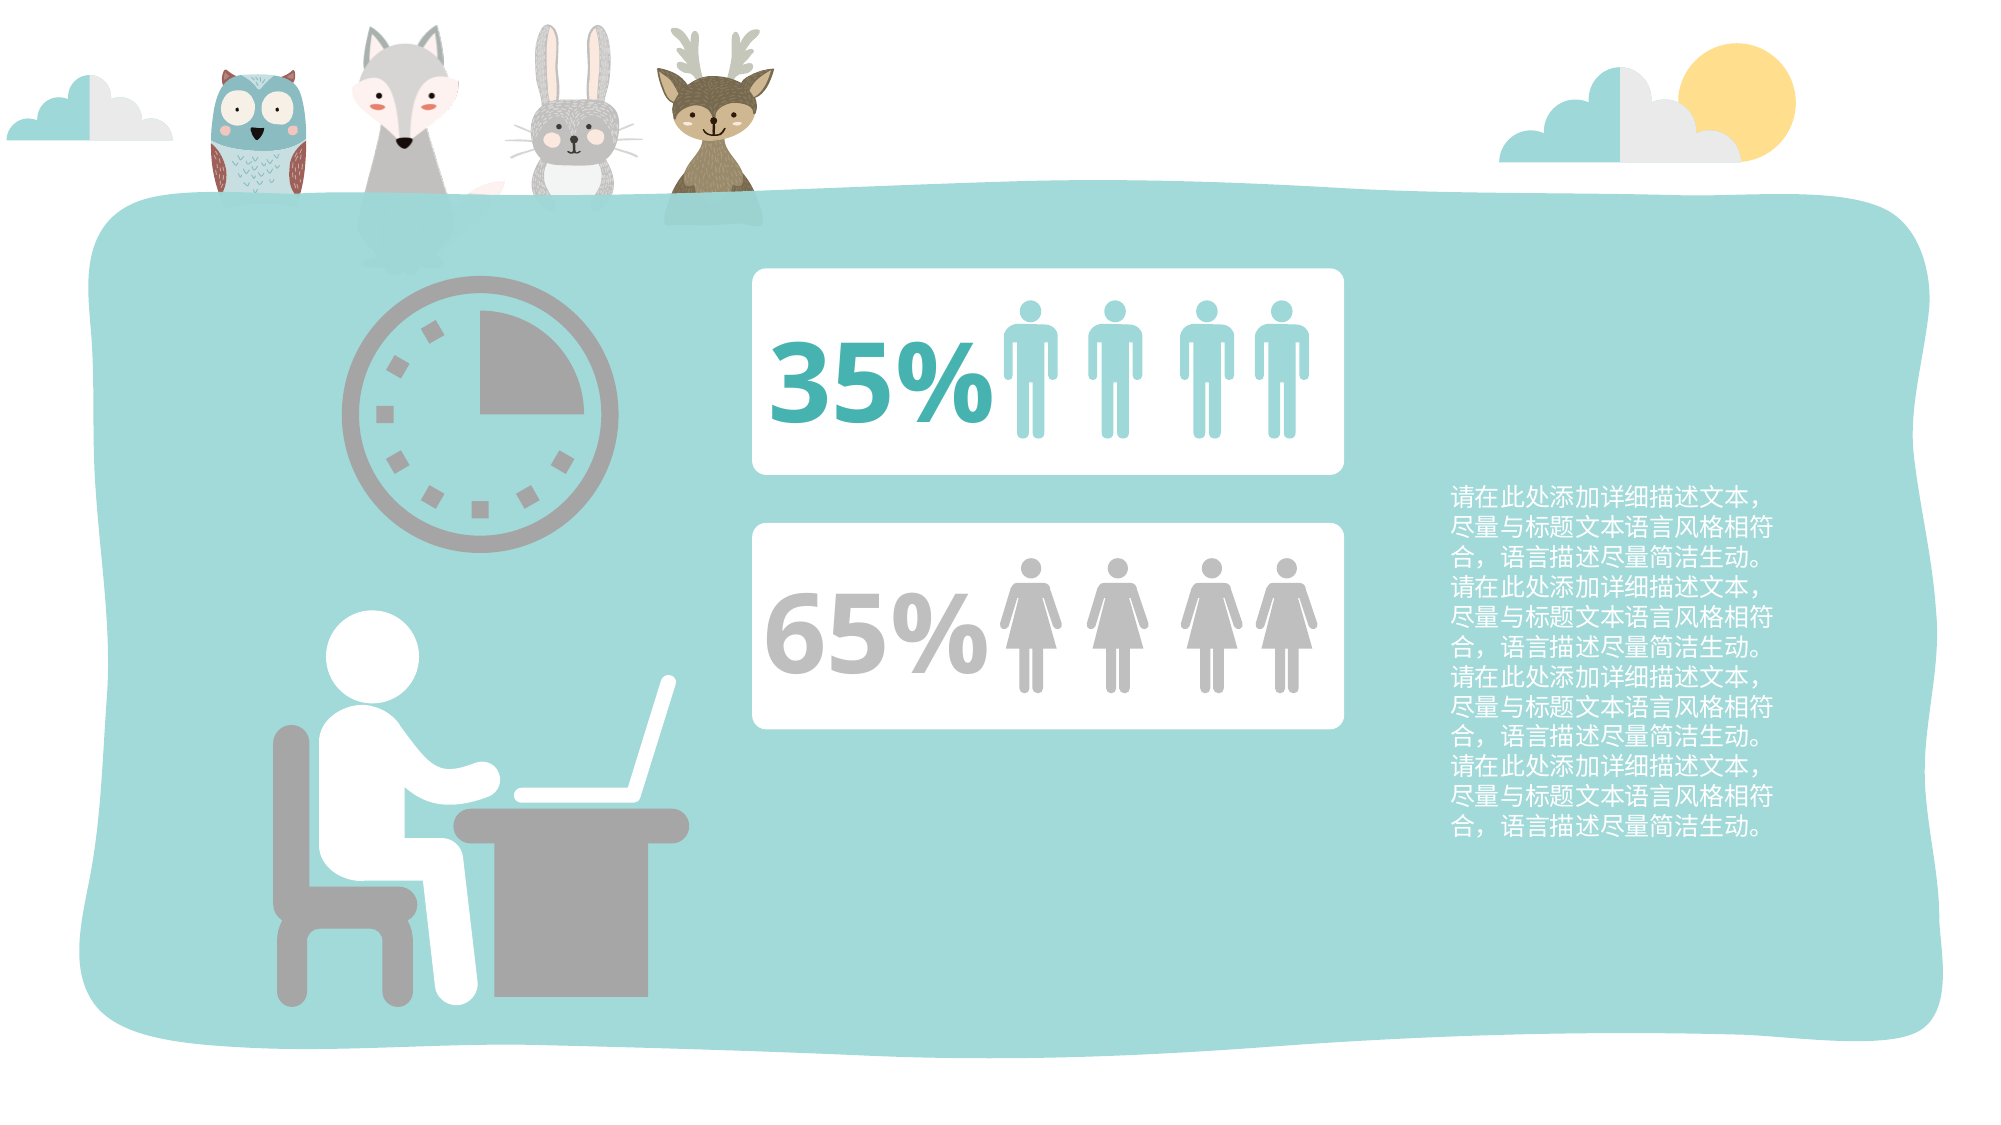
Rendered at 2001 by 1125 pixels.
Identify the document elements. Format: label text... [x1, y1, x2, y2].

text_box 35% [766, 311, 999, 445]
text_box 请在此处添加详细描述文本，尽量与标题文本语言风格相符合，语言描述尽量简洁生动。请在此处添加详细描述文本，尽量与标题文本语言风格相符合，语言描述尽量简洁生动。请在此处添加详细描述文本，尽量与标题文本语言风格相符合，语言描述尽量简洁生动。请在此处添加详细描述文本，尽量与标题文本语言风格相符合，语言描述尽量简洁生动。 [1435, 474, 1791, 849]
text_box [341, 275, 619, 553]
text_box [999, 558, 1318, 694]
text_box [318, 610, 503, 1006]
text_box [751, 267, 1346, 476]
picture [352, 24, 505, 194]
text_box [513, 674, 677, 803]
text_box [1003, 300, 1310, 439]
text_box [273, 724, 318, 1007]
text_box [751, 521, 1346, 731]
text_box [503, 808, 690, 997]
text_box 65% [761, 562, 994, 697]
